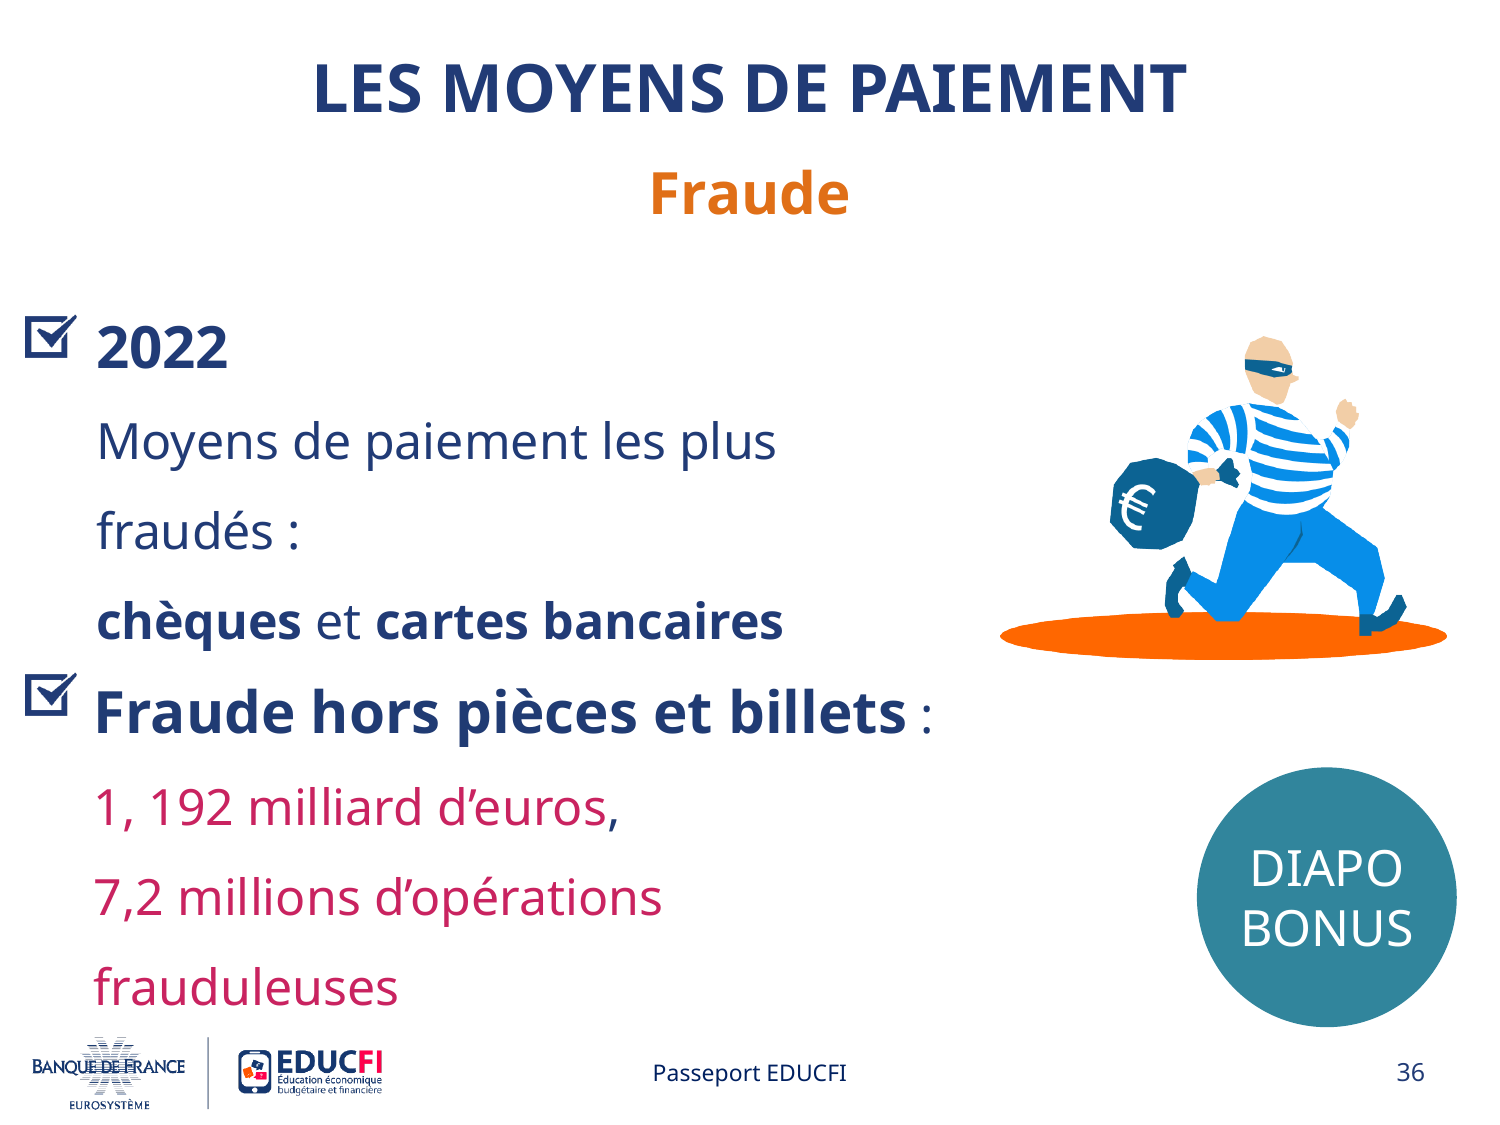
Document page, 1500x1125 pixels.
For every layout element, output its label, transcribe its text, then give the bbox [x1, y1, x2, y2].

text_box 2022 Moyens de paiement les plus fraudés : chèques et cartes bancaires [88, 267, 1001, 658]
picture [25, 310, 78, 362]
text_box Passeport EDUCFI [512, 1050, 988, 1093]
picture [23, 1026, 390, 1117]
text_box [1196, 767, 1457, 1028]
picture [1000, 335, 1448, 660]
picture [25, 668, 78, 721]
text_box Fraude hors pièces et billets : 1, 192 milliard d’euros, 7,2 millions d’opérations frauduleuses [79, 633, 979, 1114]
text_box LES MOYENS DE PAIEMENT [8, 32, 1492, 139]
text_box Fraude [368, 148, 1132, 234]
text_box 36 [1381, 1049, 1447, 1095]
